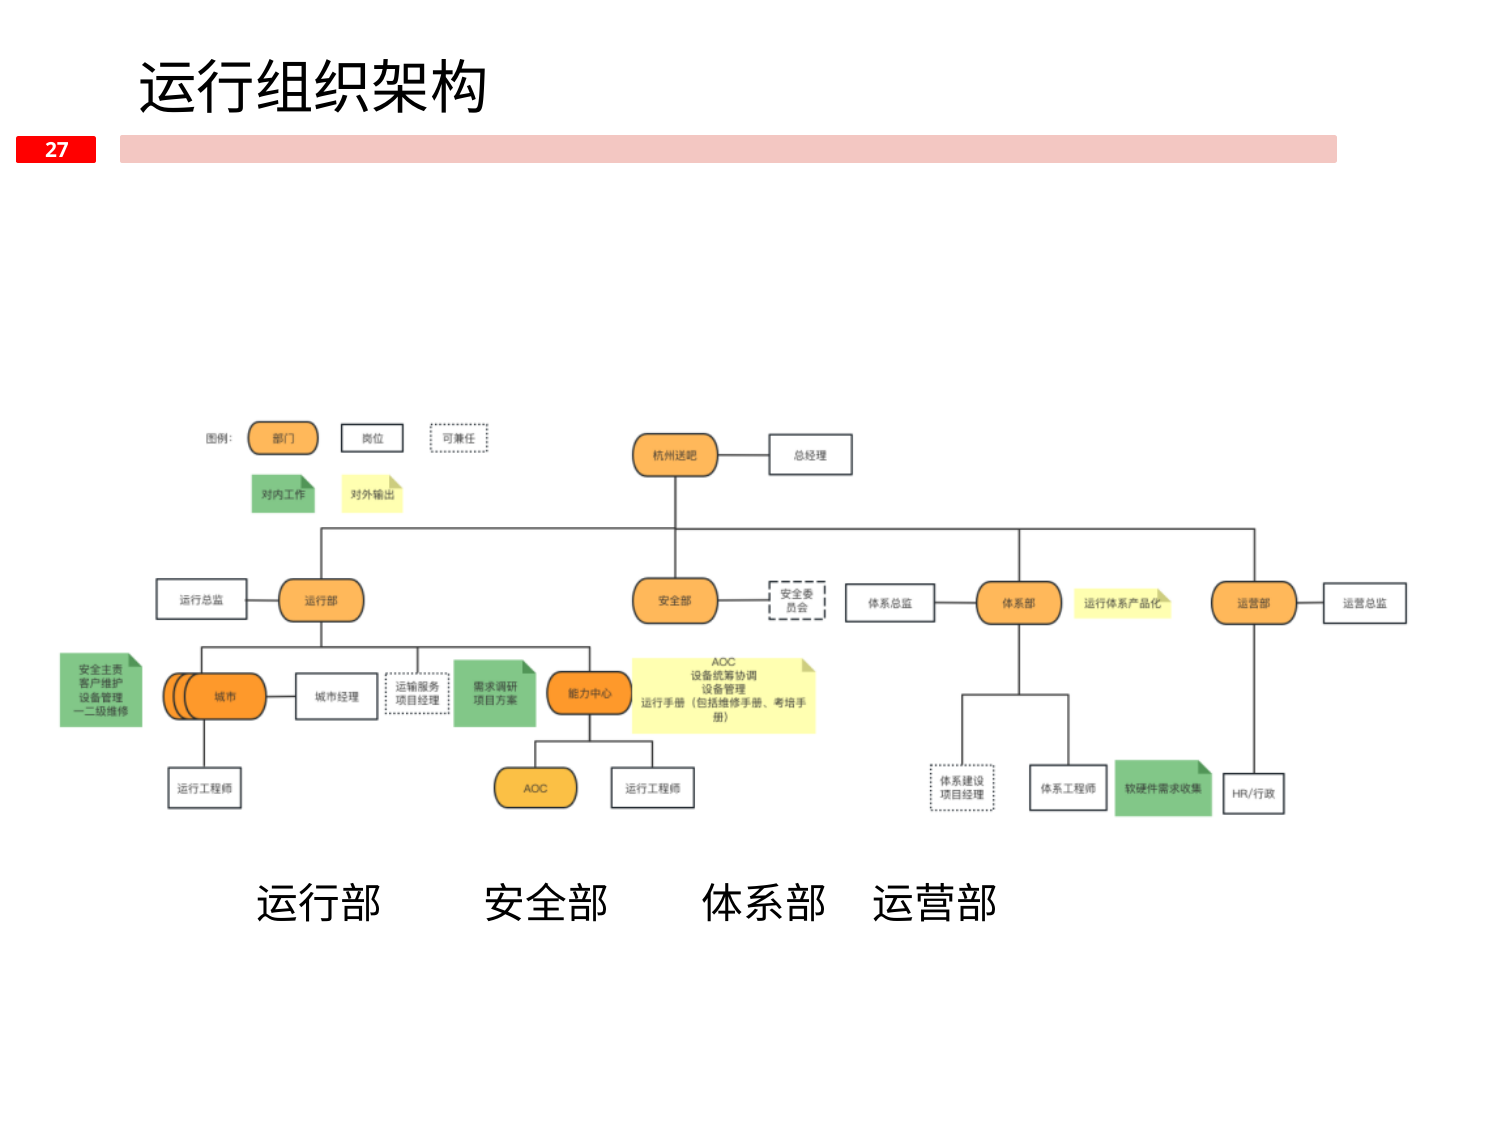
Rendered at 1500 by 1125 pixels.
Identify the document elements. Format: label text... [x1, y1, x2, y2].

text_box [17, 129, 97, 189]
text_box 运行部 安全部 体系部 运营部 [242, 869, 1423, 935]
text_box 运行组织架构 [123, 42, 958, 128]
picture [40, 408, 1446, 833]
